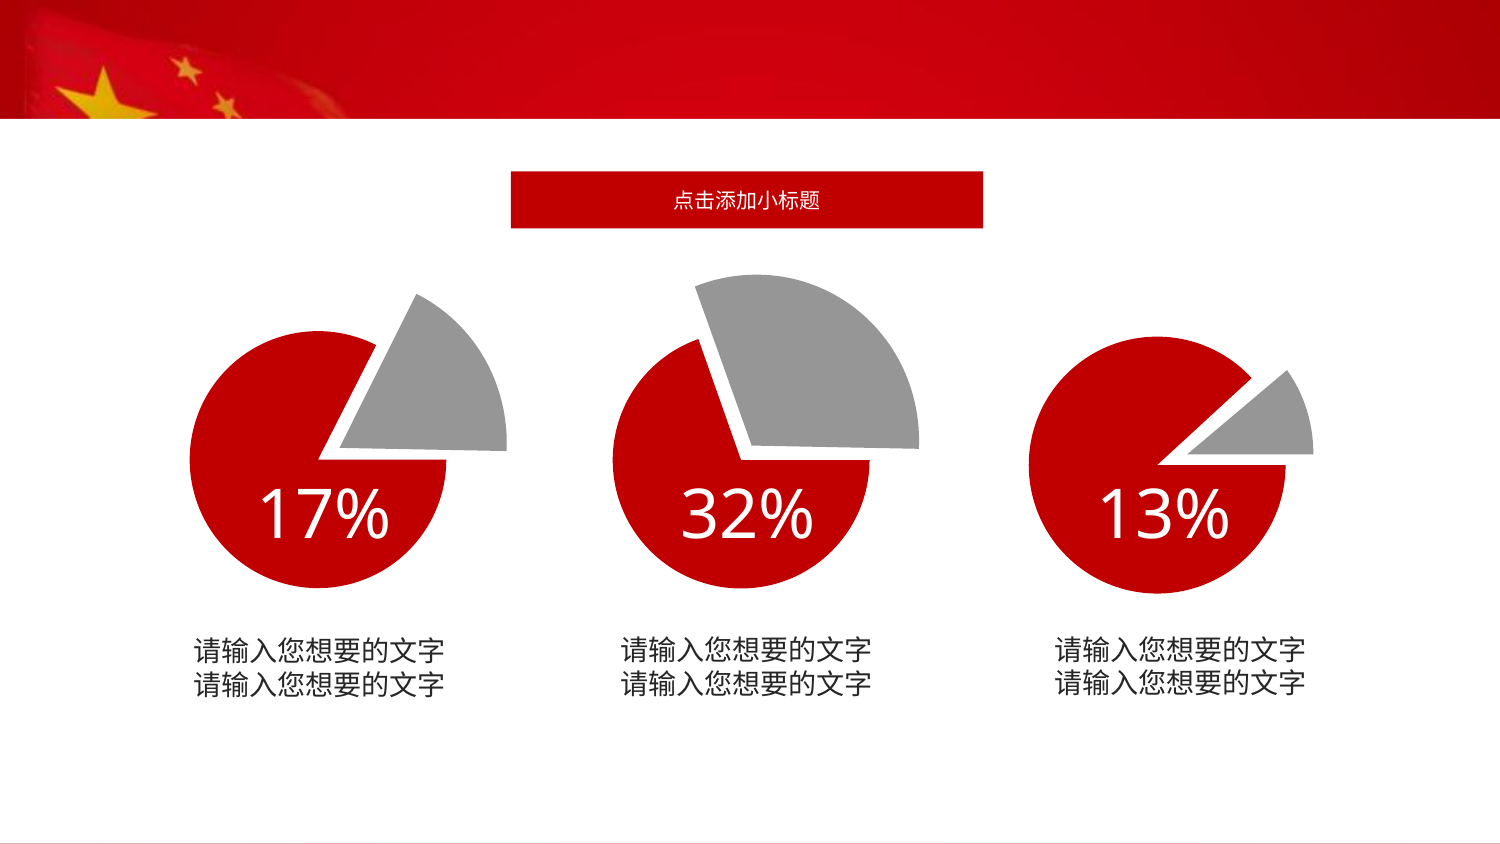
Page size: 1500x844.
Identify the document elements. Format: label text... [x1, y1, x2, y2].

text_box 请输入您想要的文字 请输入您想要的文字 [605, 625, 896, 708]
text_box [188, 330, 448, 590]
text_box [1184, 368, 1315, 456]
text_box [337, 292, 508, 453]
text_box [611, 337, 871, 590]
text_box [693, 273, 921, 450]
picture [0, 0, 1500, 118]
text_box 32% [665, 462, 872, 560]
text_box [1027, 335, 1254, 595]
text_box [139, 20, 544, 89]
text_box [1272, 464, 1287, 525]
text_box 请输入您想要的文字 请输入您想要的文字 [179, 625, 471, 708]
text_box 17% [241, 462, 428, 560]
text_box 13% [1081, 462, 1272, 560]
text_box 请输入您想要的文字 请输入您想要的文字 [1039, 624, 1326, 707]
text_box 点击添加小标题 [510, 170, 984, 229]
